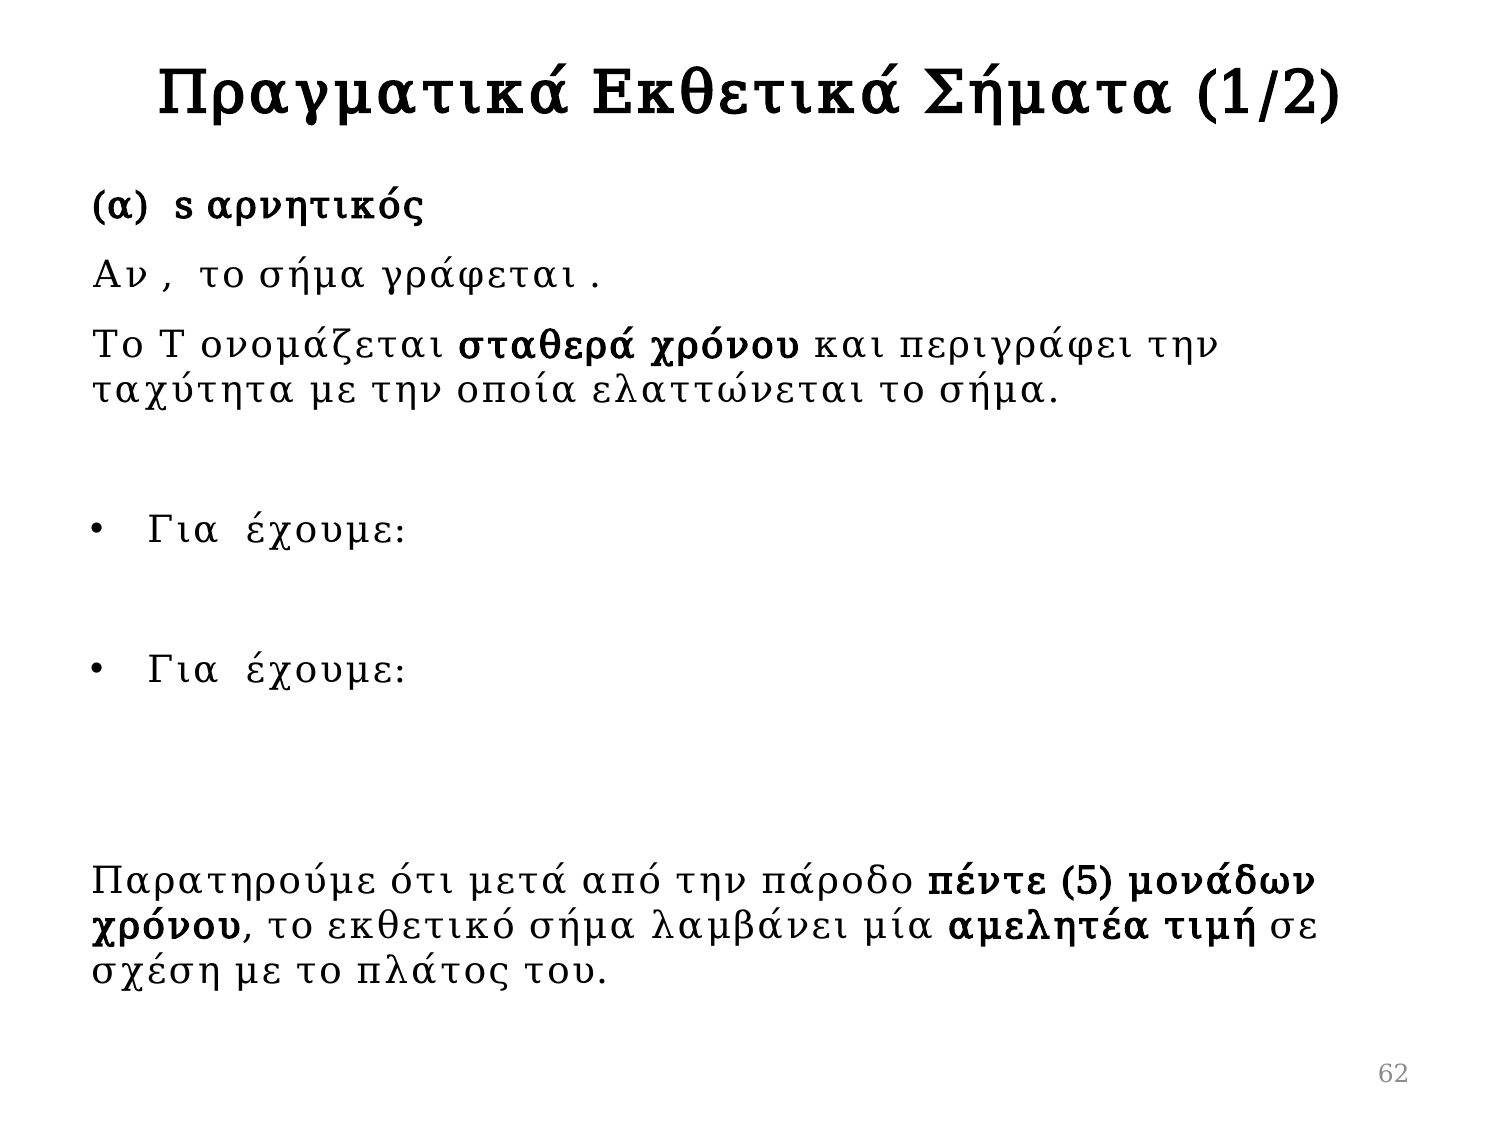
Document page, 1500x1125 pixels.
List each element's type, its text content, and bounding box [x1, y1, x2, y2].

slide_number 62 [1222, 1042, 1425, 1103]
title Πραγματικά Εκθετικά Σήματα (1/2) [75, 19, 1425, 159]
